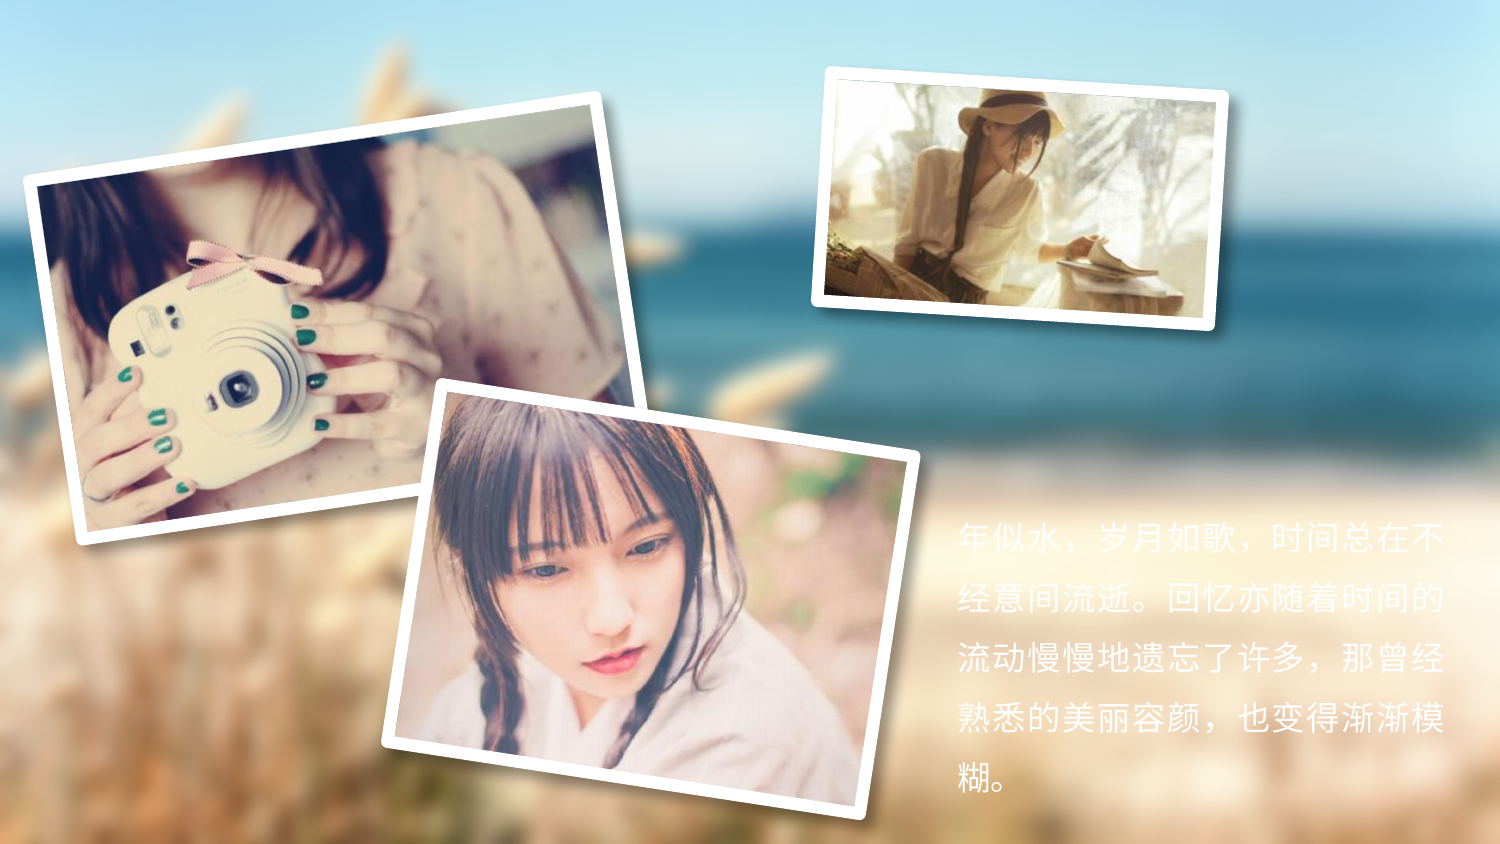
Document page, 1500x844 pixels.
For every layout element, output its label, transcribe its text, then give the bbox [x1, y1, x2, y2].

picture [0, 0, 1500, 844]
text_box 年似水，岁月如歌，时间总在不经意间流逝。回忆亦随着时间的流动慢慢地遗忘了许多，那曾经熟悉的美丽容颜，也变得渐渐模糊。 [942, 490, 1461, 805]
